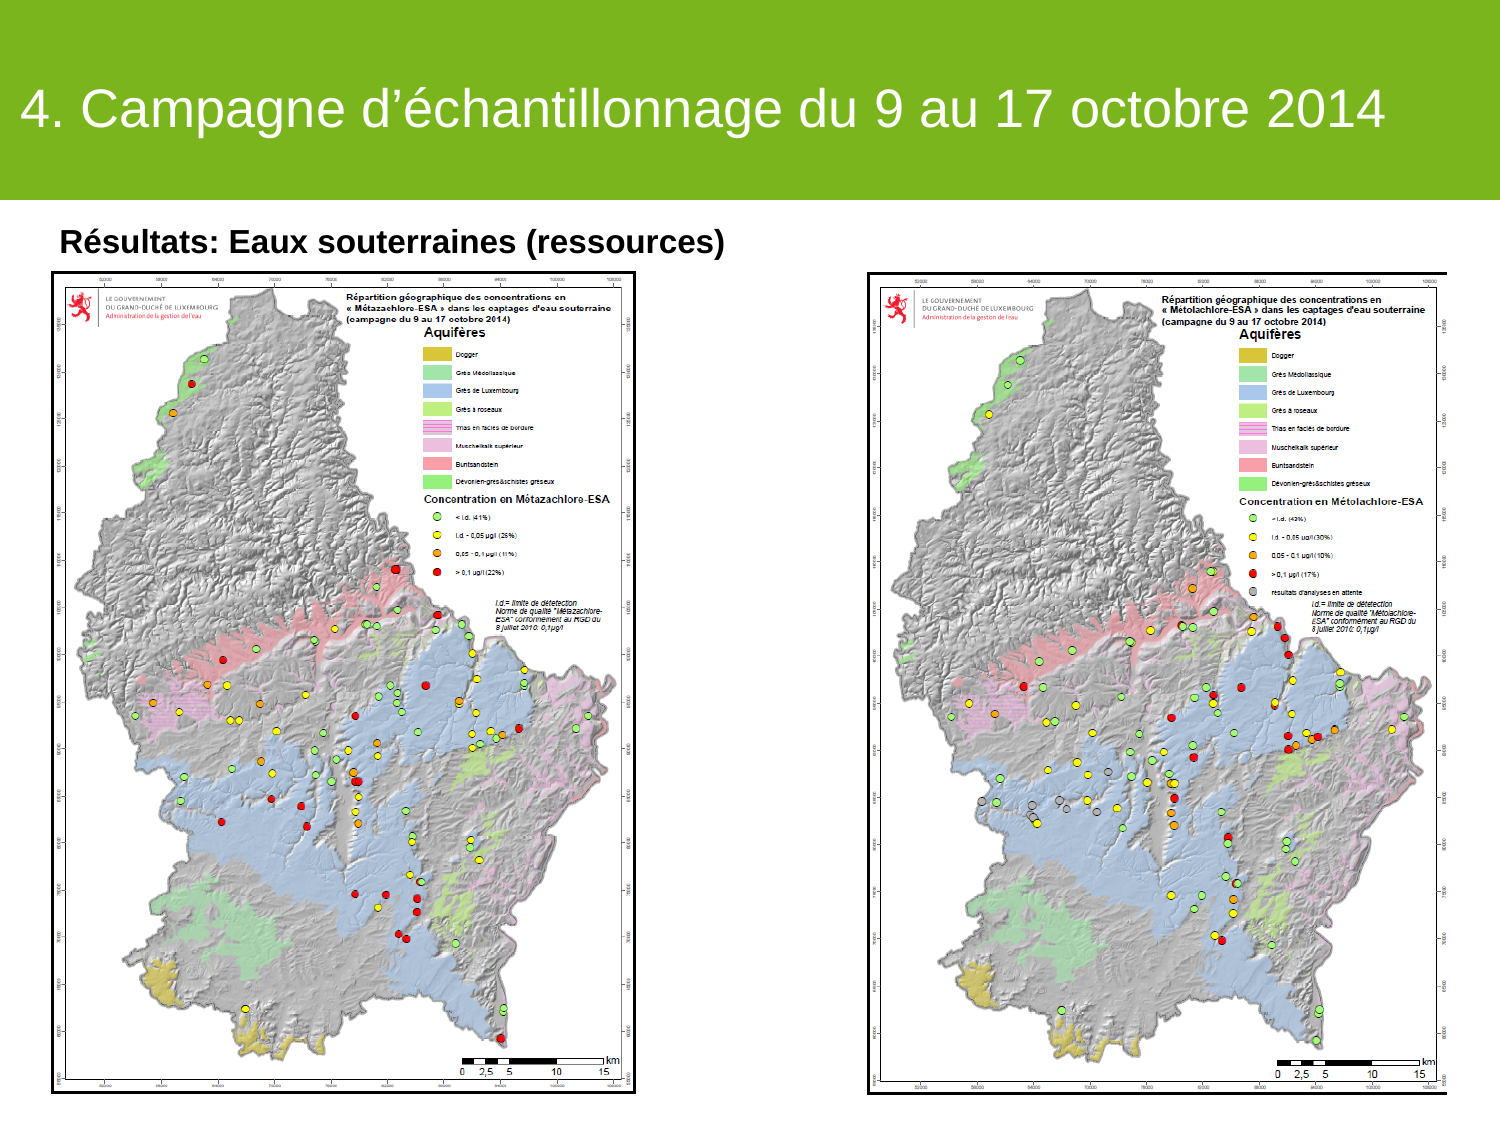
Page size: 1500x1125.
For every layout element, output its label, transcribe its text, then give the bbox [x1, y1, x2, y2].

picture [856, 267, 1448, 1103]
text_box Résultats: Eaux souterraines (ressources) [44, 212, 742, 267]
picture [39, 267, 643, 1097]
text_box 4. Campagne d’échantillonnage du 9 au 17 octobre 2014 [5, 66, 1500, 146]
